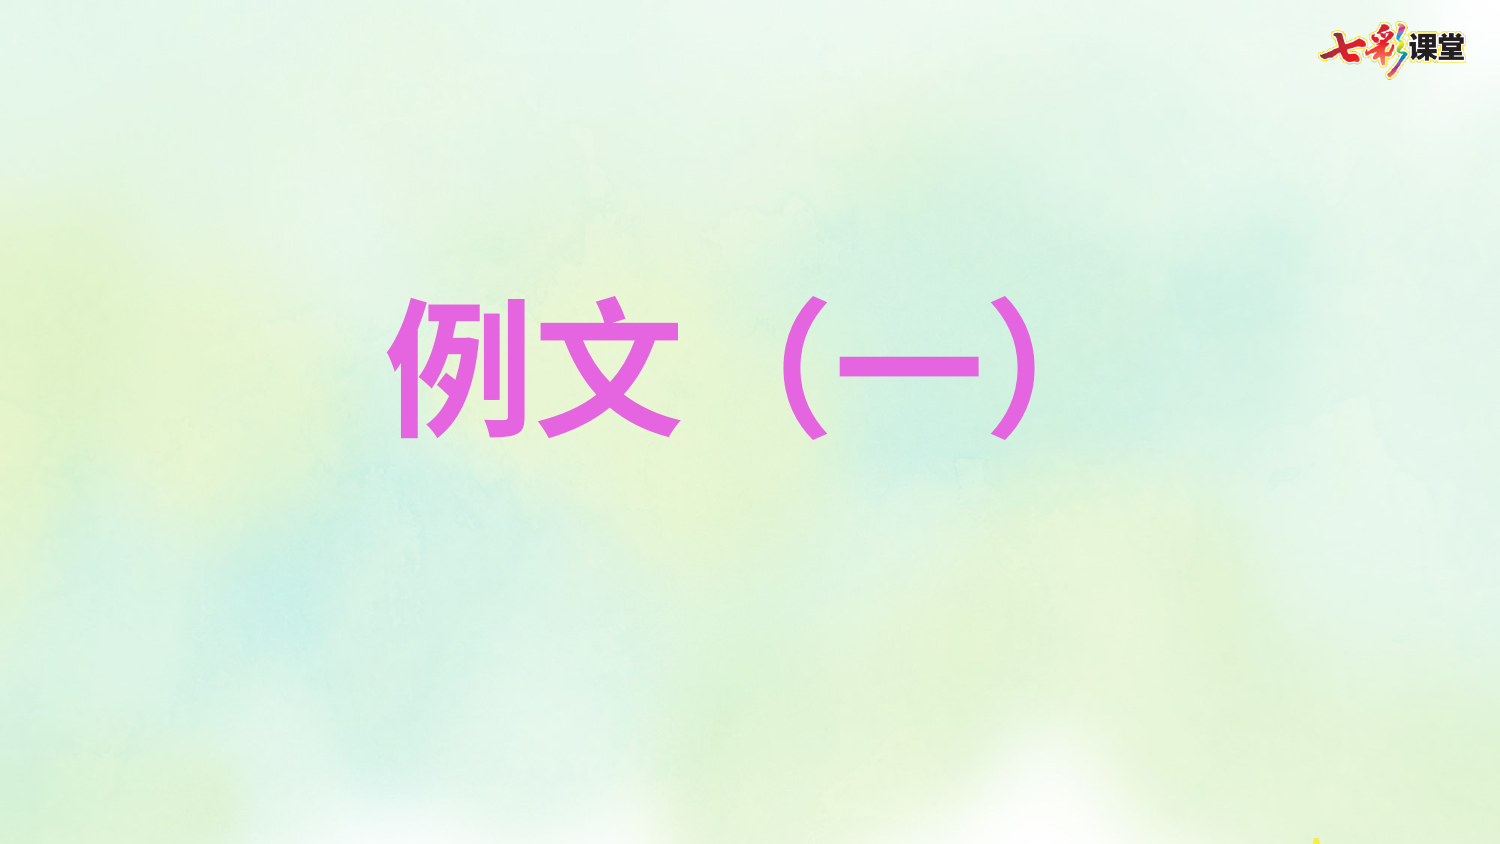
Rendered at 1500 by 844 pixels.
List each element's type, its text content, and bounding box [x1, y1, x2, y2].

text_box 例文（一） [289, 268, 1231, 463]
picture [0, 0, 1500, 844]
